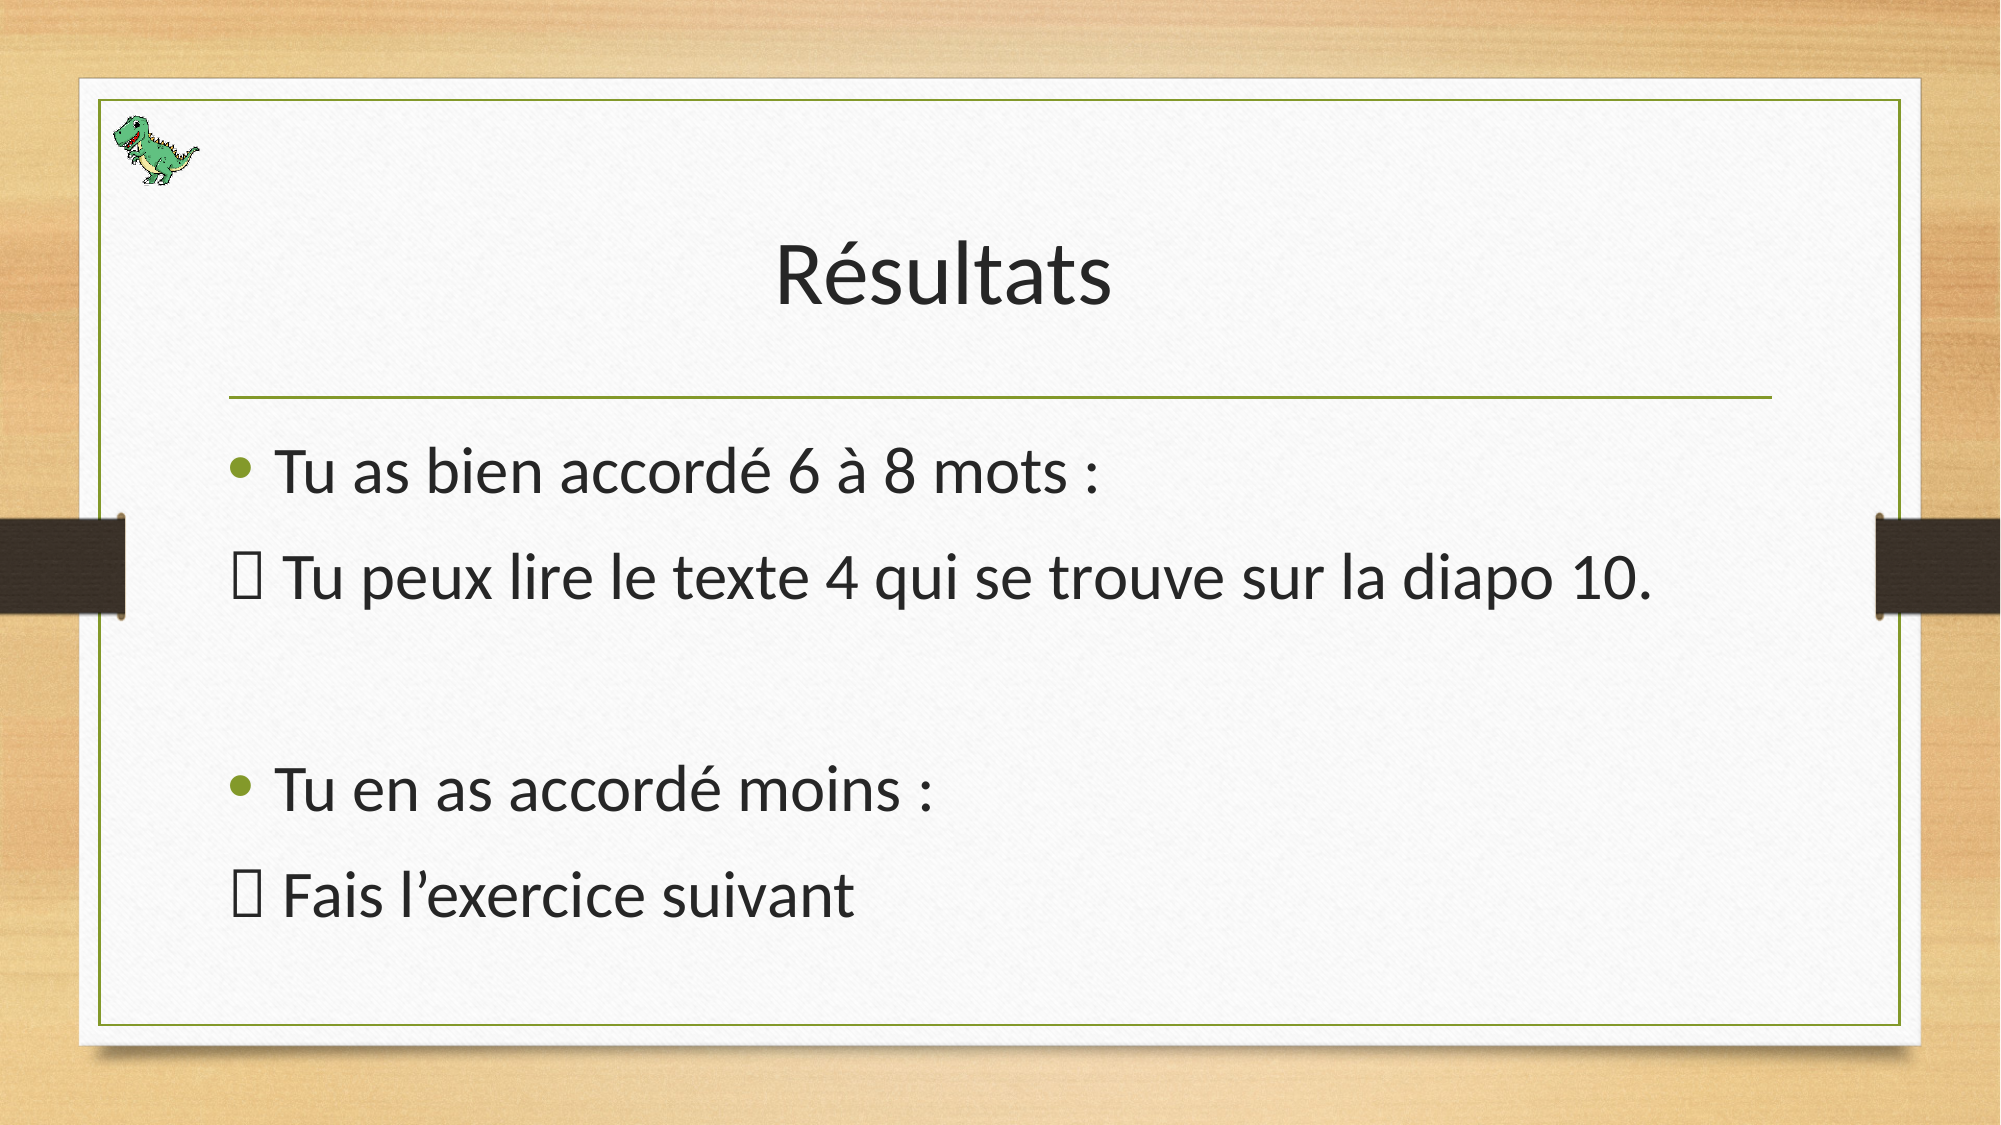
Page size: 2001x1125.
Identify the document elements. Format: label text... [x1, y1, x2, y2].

picture [0, 0, 2001, 1125]
list Tu as bien accordé 6 à 8 mots :  Tu peux lire le texte 4 qui se trouve sur la diapo 10. Tu en as accordé moins :  Fais l’exercice suivant [212, 419, 1788, 964]
title Résultats [212, 161, 1788, 375]
